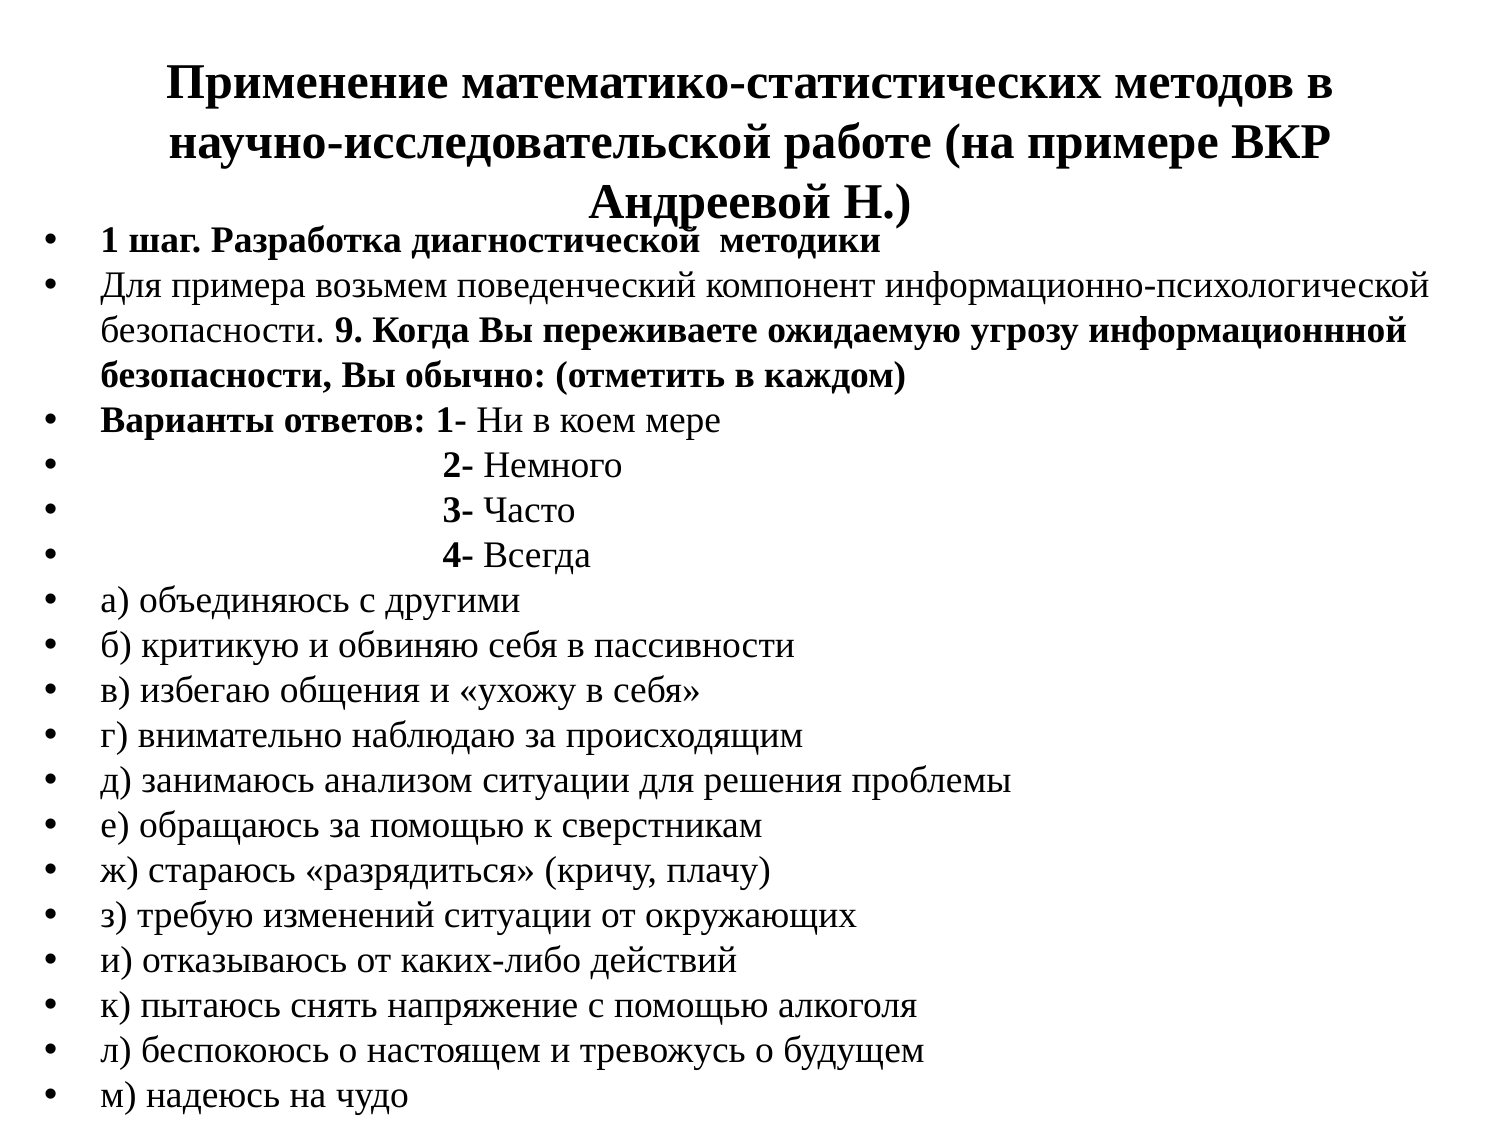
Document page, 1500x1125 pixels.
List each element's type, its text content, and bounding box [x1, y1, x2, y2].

text_box Применение математико-статистических методов в научно-исследовательской работе (на примере ВКР Андреевой Н.) [75, 45, 1425, 208]
text_box 1 шаг. Разработка диагностической методики Для примера возьмем поведенческий компонент информационно-психологической безопасности. 9. Когда Вы переживаете ожидаемую угрозу информационнной безопасности, Вы обычно: (отметить в каждом) Варианты ответов: 1- Ни в коем мере 2- Немного 3- Часто 4- Всегда а) объединяюсь с другими б) критикую и обвиняю себя в пассивности в) избегаю общения и «ухожу в себя» г) внимательно наблюдаю за происходящим д) занимаюсь анализом ситуации для решения проблемы е) обращаюсь за помощью к сверстникам ж) стараюсь «разрядиться» (кричу, плачу) з) требую изменений ситуации от окружающих и) отказываюсь от каких-либо действий к) пытаюсь снять напряжение с помощью алкоголя л) беспокоюсь о настоящем и тревожусь о будущем м) надеюсь на чудо н) игнорирую проблему о) пытаюсь сохранить оптимизм п) погружаюсь в привычные виды деятельности р) стараюсь найти дополнительную информацию в Интернете для поиска выхода из ситуации с) ни одно из вышеперечисленных состояний я не испытывал [29, 208, 1471, 1059]
